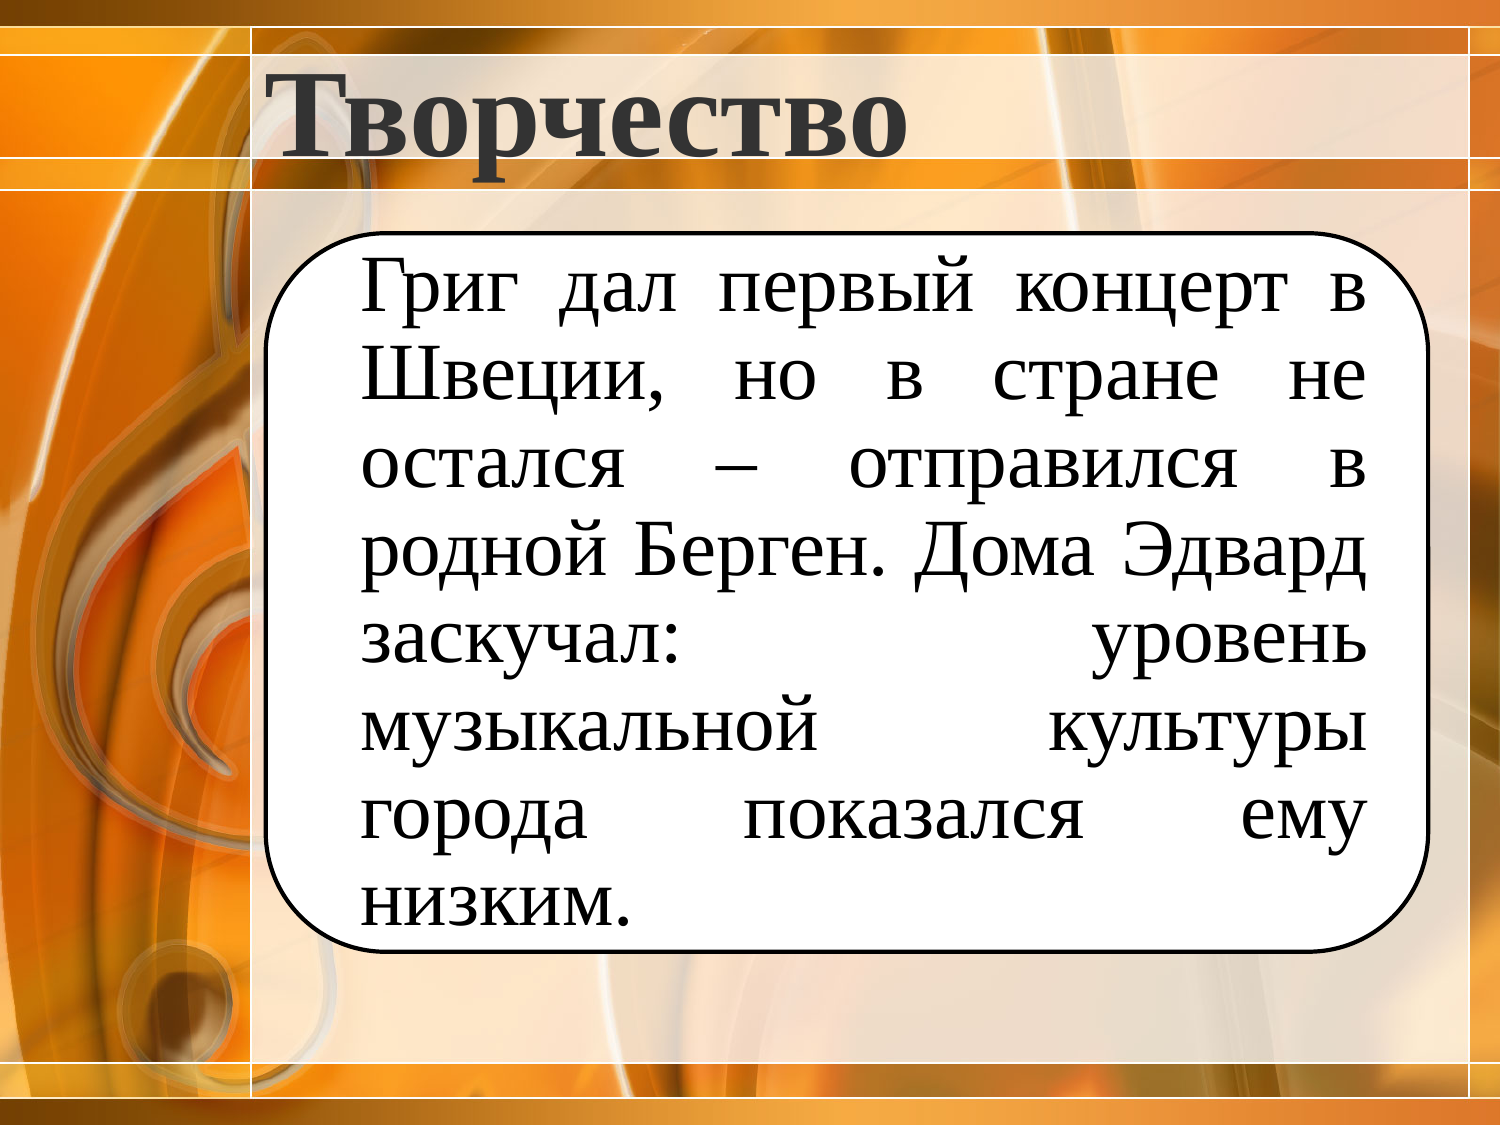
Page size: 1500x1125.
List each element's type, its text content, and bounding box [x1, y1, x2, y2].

title Творчество [249, 37, 1425, 175]
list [265, 196, 1429, 989]
picture [0, 0, 1500, 1125]
